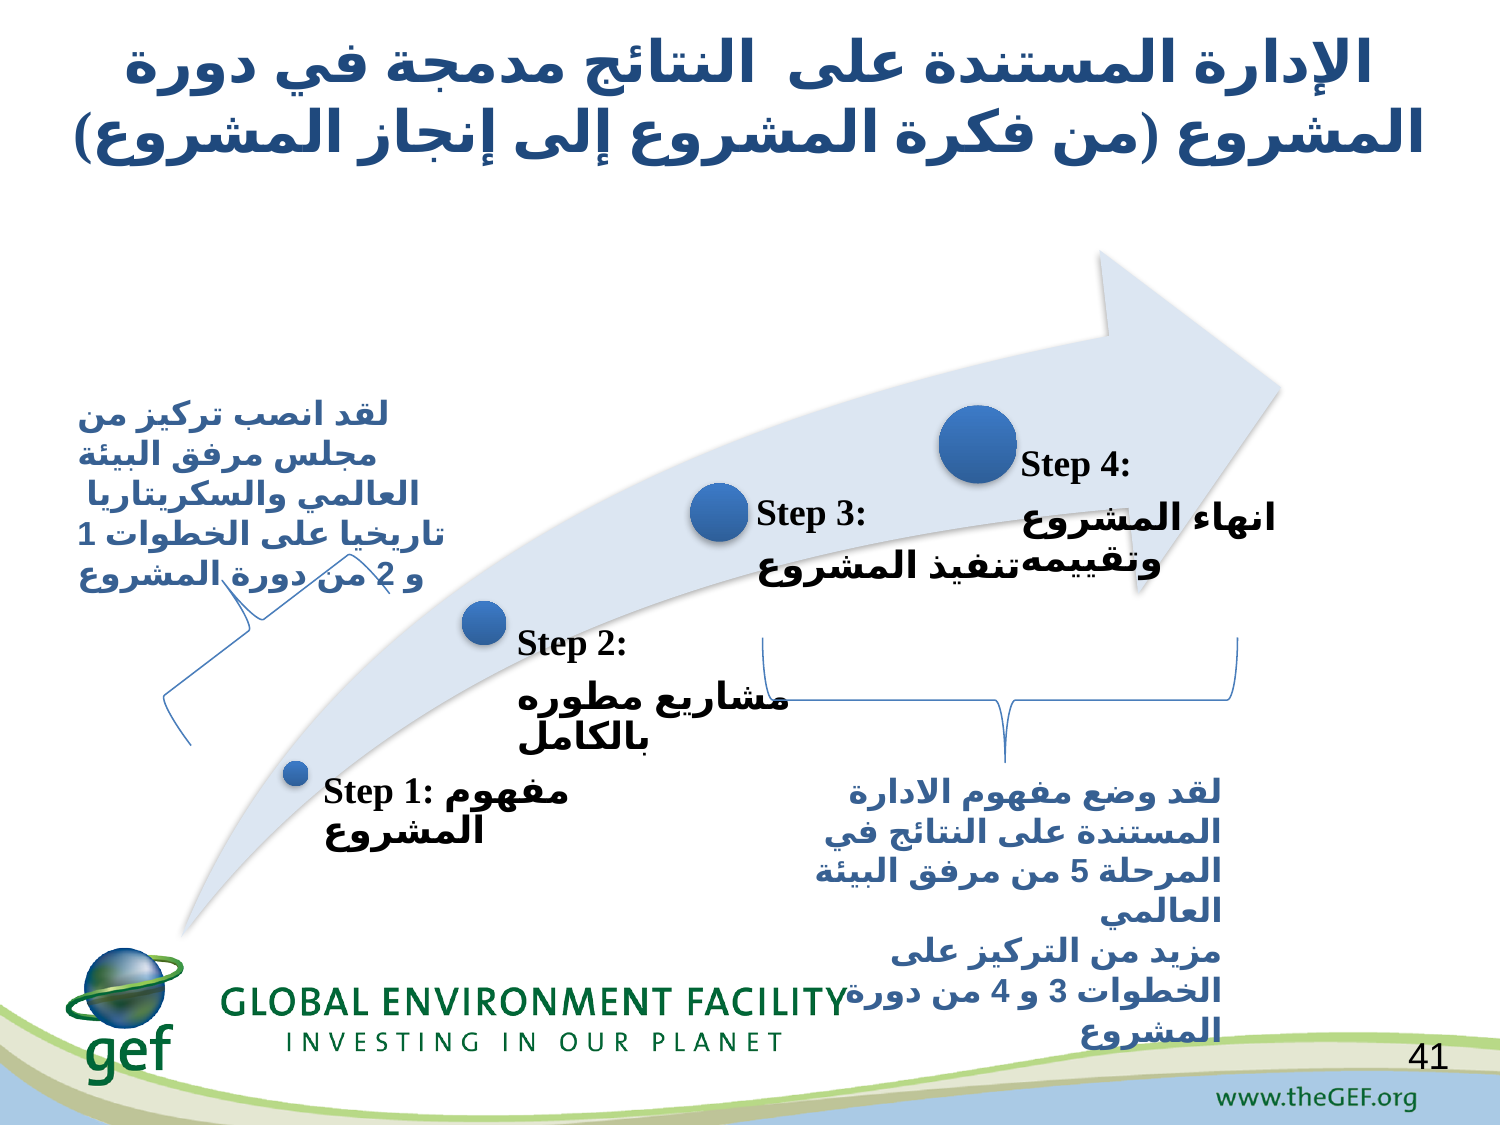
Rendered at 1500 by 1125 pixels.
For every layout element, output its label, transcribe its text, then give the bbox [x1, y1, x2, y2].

text_box لقد انصب تركيز من مجلس مرفق البيئة العالمي والسكريتاريا تاريخيا على الخطوات 1 و 2 من دورة المشروع [62, 384, 94, 600]
slide_number 41 [1374, 1012, 1500, 1095]
text_box لقد وضع مفهوم الادارة المستندة على النتائج في المرحلة 5 من مرفق البيئة العالمي مزيد من التركيز على الخطوات 3 و 4 من دورة المشروع [737, 947, 1238, 1057]
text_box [99, 249, 1351, 938]
picture [0, 920, 1500, 1125]
title الإدارة المستندة على النتائج مدمجة في دورة المشروع (من فكرة المشروع إلى إنجاز المشروع) [0, 24, 1500, 163]
